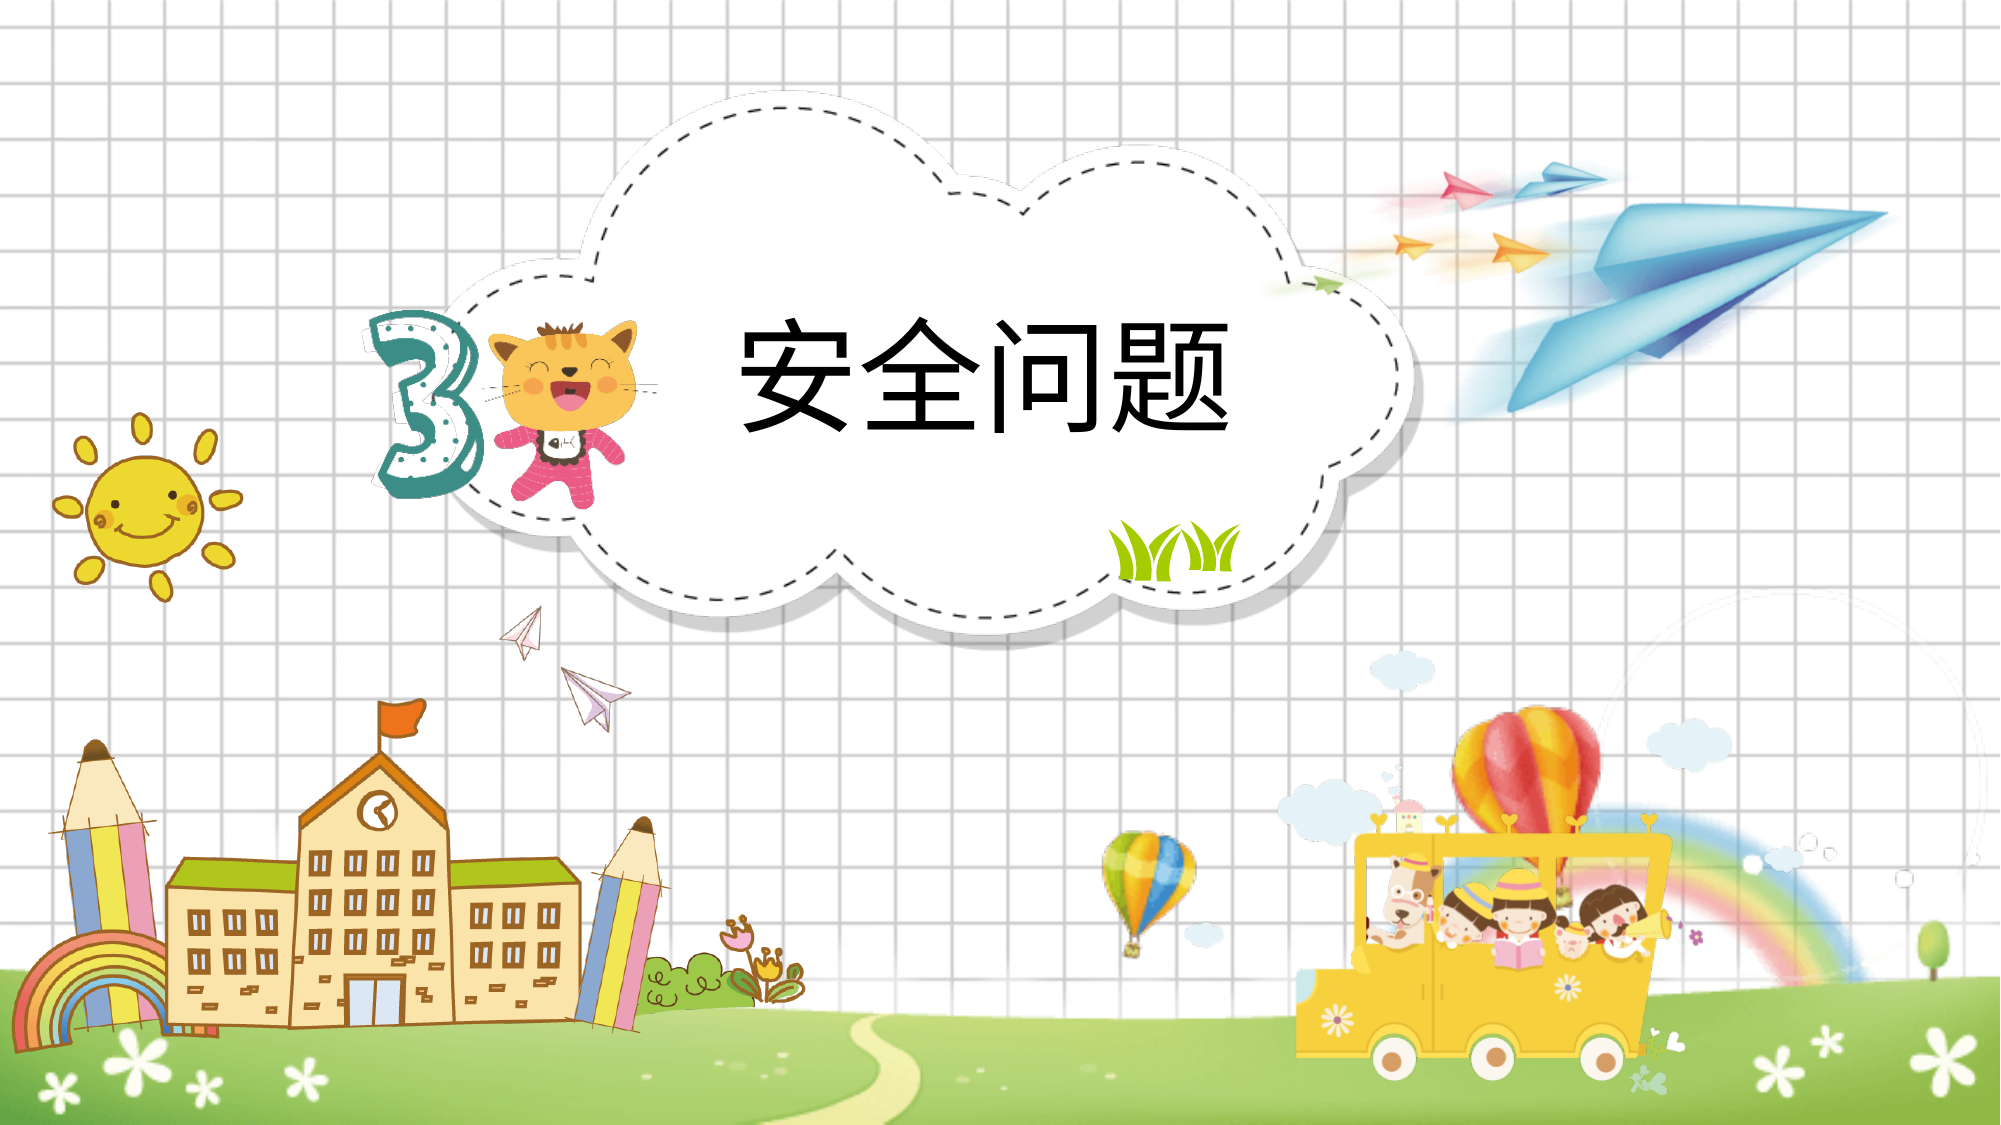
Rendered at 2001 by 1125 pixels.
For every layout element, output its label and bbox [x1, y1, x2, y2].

text_box [1108, 519, 1241, 582]
picture [0, 0, 2001, 1125]
